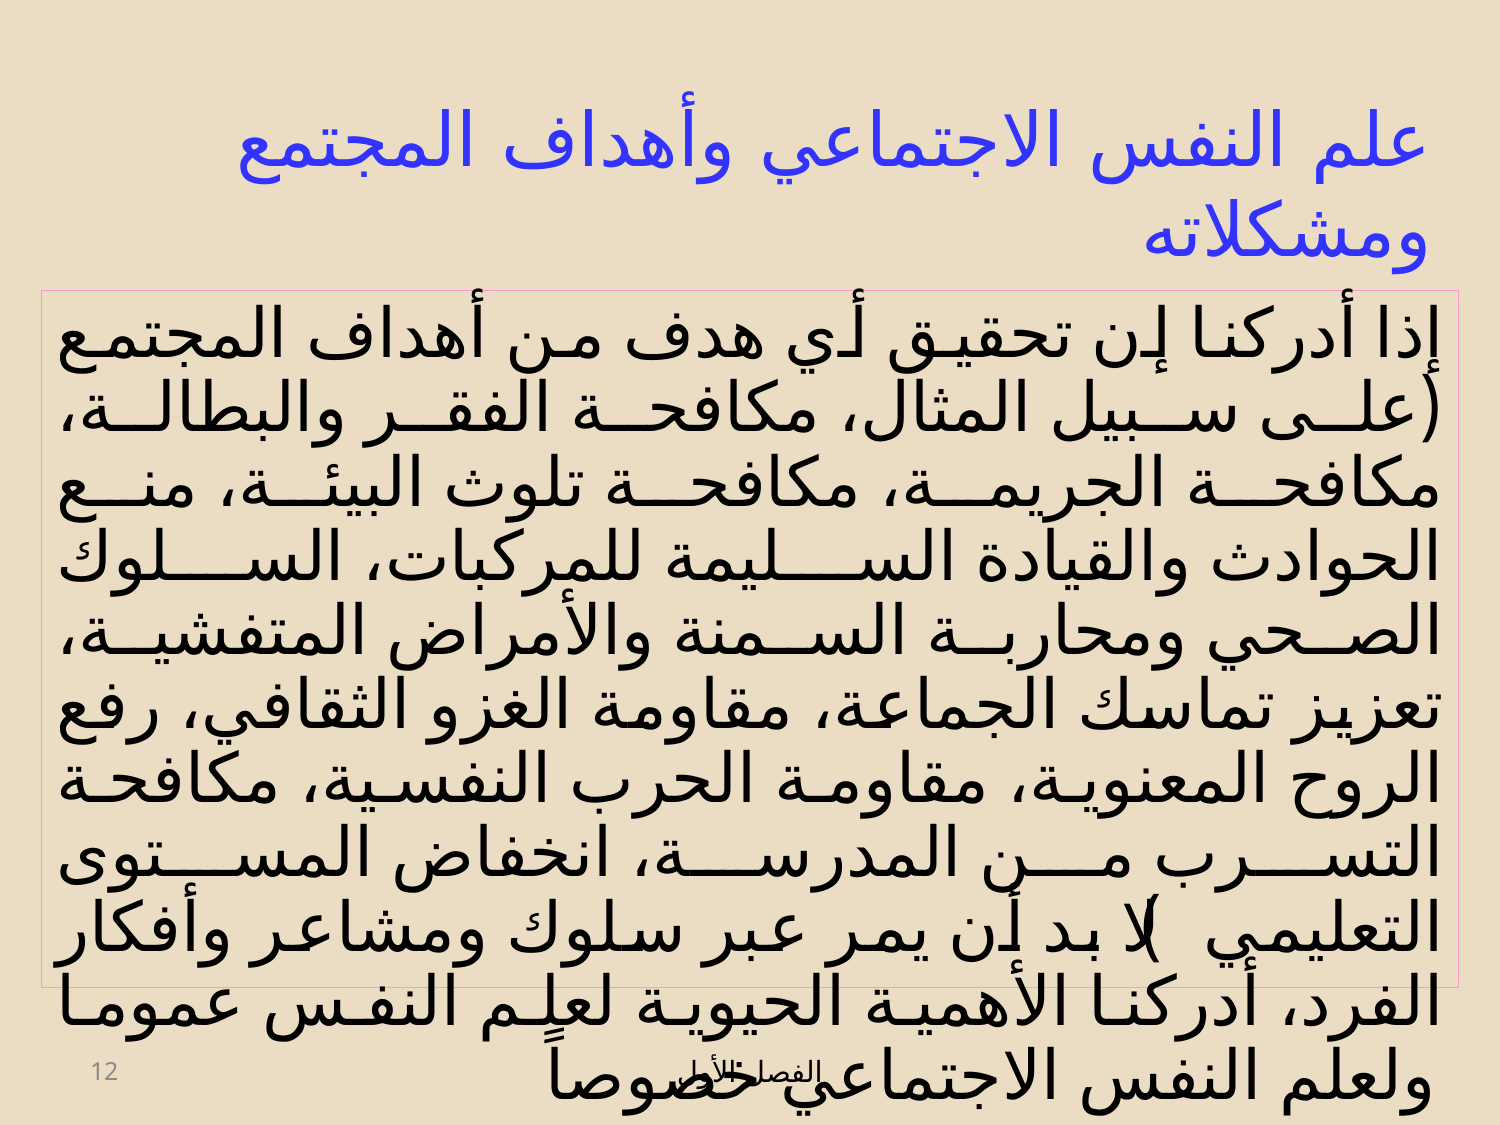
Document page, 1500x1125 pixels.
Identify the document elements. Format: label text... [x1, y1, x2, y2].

footer الفصل الأول [512, 1042, 988, 1103]
title علم النفس الاجتماعي وأهداف المجتمع ومشكلاته [53, 87, 1447, 275]
list إذا أدركنا إن تحقيق أي هدف من أهداف المجتمع (على سبيل المثال، مكافحة الفقر والبطالة، مكافحة الجريمة، مكافحة تلوث البيئة، منع الحوادث والقيادة السليمة للمركبات، السلوك الصحي ومحاربة السمنة والأمراض المتفشية، تعزيز تماسك الجماعة، مقاومة الغزو الثقافي، رفع الروح المعنوية، مقاومة الحرب النفسية، مكافحة التسرب من المدرسة، انخفاض المستوى التعليمي) لا بد أن يمر عبر سلوك ومشاعر وأفكار الفرد، أدركنا الأهمية الحيوية لعلم النفس عموما ولعلم النفس الاجتماعي خصوصاً [41, 290, 1459, 988]
slide_number 12 [75, 1042, 425, 1103]
